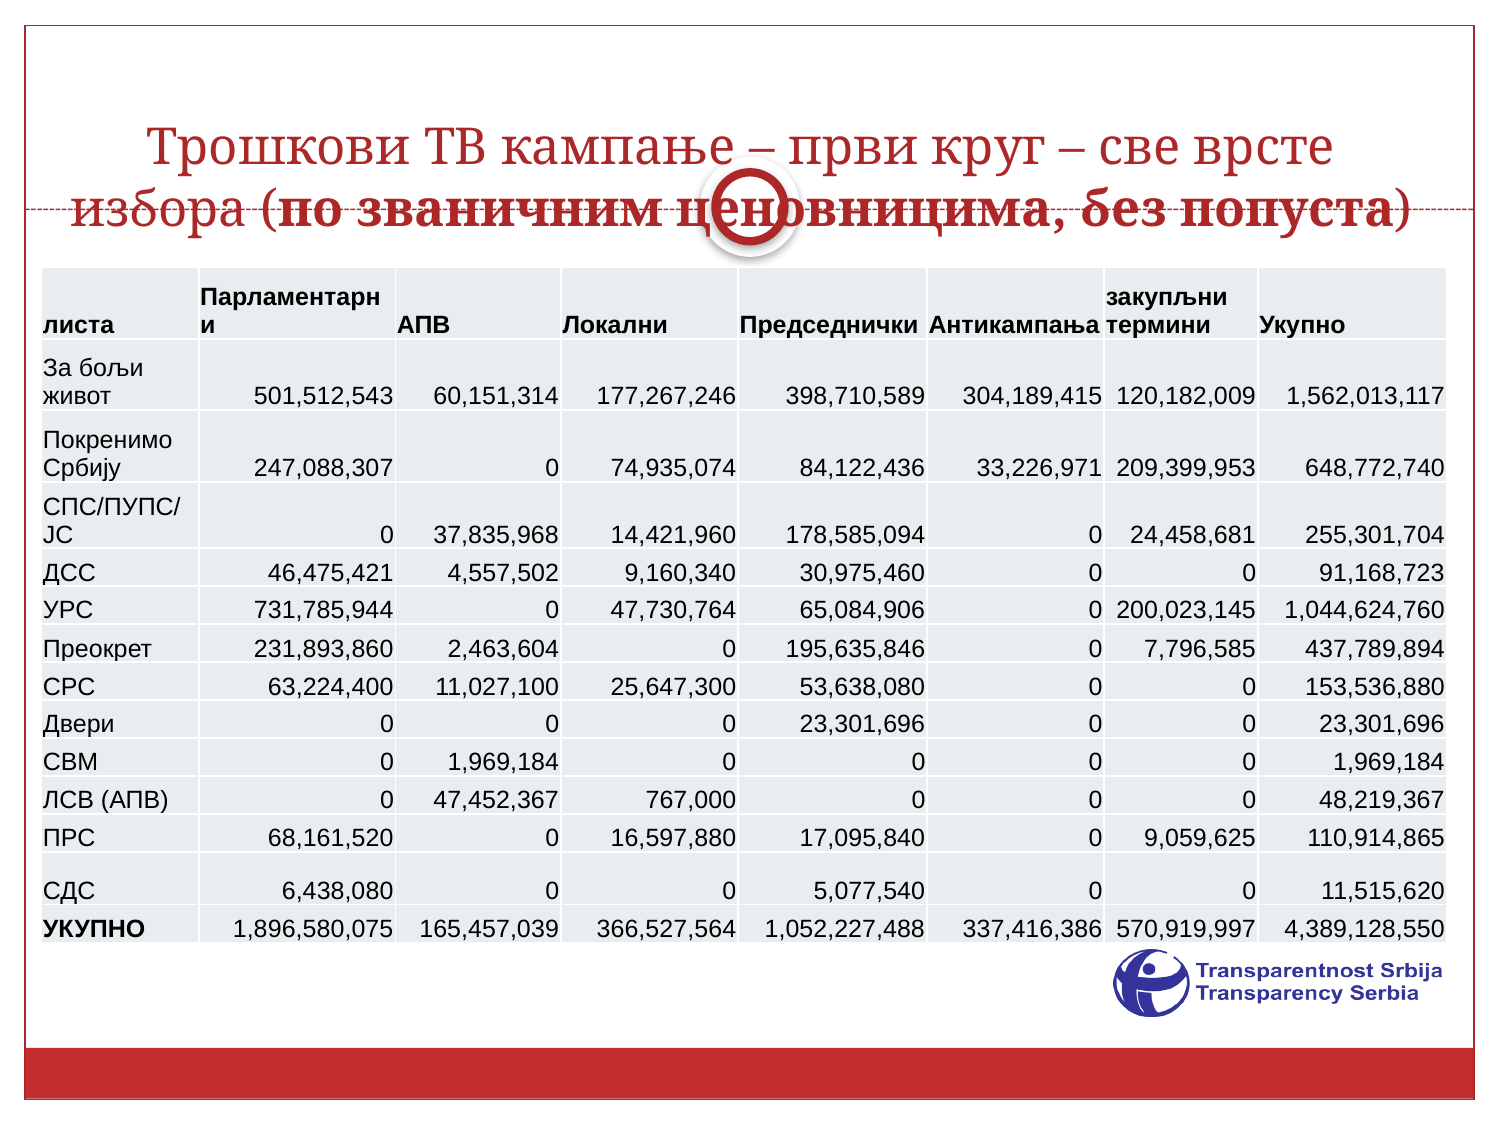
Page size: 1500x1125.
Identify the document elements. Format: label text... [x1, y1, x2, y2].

table_header Председнички [739, 268, 926, 338]
table_cell 1,969,184 [1259, 739, 1446, 775]
table_cell 47,730,764 [562, 587, 737, 623]
table_cell СПС/ПУПС/ЈС [42, 483, 198, 547]
table_header Парламентарни [200, 268, 395, 338]
table_cell 0 [928, 739, 1103, 775]
table_cell 195,635,846 [739, 625, 926, 661]
table_cell Преокрет [42, 625, 198, 661]
table_cell 0 [1105, 777, 1257, 813]
picture [1113, 949, 1442, 1017]
table_cell 178,585,094 [739, 483, 926, 547]
table_cell 0 [928, 777, 1103, 813]
table_cell 2,463,604 [396, 625, 560, 661]
table_cell Двери [42, 701, 198, 737]
table_cell ЛСВ (АПВ) [42, 777, 198, 813]
table_cell 16,597,880 [562, 815, 737, 851]
table_header листа [42, 268, 198, 338]
table_cell 0 [1105, 549, 1257, 585]
table_cell 570,919,997 [1105, 905, 1257, 942]
table_header АПВ [396, 268, 560, 338]
table_cell УКУПНО [42, 905, 198, 942]
table_cell 33,226,971 [928, 411, 1103, 481]
table_cell 0 [928, 625, 1103, 661]
table_cell 731,785,944 [200, 587, 395, 623]
table_cell 9,160,340 [562, 549, 737, 585]
table_header Локални [562, 268, 737, 338]
table_cell 255,301,704 [1259, 483, 1446, 547]
table_cell 46,475,421 [200, 549, 395, 585]
table_cell 767,000 [562, 777, 737, 813]
table_cell 304,189,415 [928, 340, 1103, 409]
table_cell 0 [200, 483, 395, 547]
table_cell 48,219,367 [1259, 777, 1446, 813]
table_cell 0 [562, 625, 737, 661]
table_cell 0 [928, 483, 1103, 547]
table_cell 0 [396, 853, 560, 904]
table_cell 0 [562, 701, 737, 737]
table_cell 9,059,625 [1105, 815, 1257, 851]
table_cell 7,796,585 [1105, 625, 1257, 661]
table_header закупљни термини [1105, 268, 1257, 338]
table_cell СРС [42, 663, 198, 699]
table_cell 4,389,128,550 [1259, 905, 1446, 942]
table_cell 47,452,367 [396, 777, 560, 813]
table_cell 0 [928, 663, 1103, 699]
table_cell 231,893,860 [200, 625, 395, 661]
table_cell 0 [396, 411, 560, 481]
table_cell 0 [562, 739, 737, 775]
table_cell 1,562,013,117 [1259, 340, 1446, 409]
table_cell 366,527,564 [562, 905, 737, 942]
table_cell 1,896,580,075 [200, 905, 395, 942]
table_cell 0 [396, 587, 560, 623]
table_cell 501,512,543 [200, 340, 395, 409]
table_cell За бољи живот [42, 340, 198, 409]
table_cell 165,457,039 [396, 905, 560, 942]
table_cell 30,975,460 [739, 549, 926, 585]
table_cell 177,267,246 [562, 340, 737, 409]
table_cell СВМ [42, 739, 198, 775]
table_cell 0 [928, 853, 1103, 904]
title Трошкови ТВ кампање – први круг – све врсте избора (по званичним ценовницима, без попуста) [41, 90, 1442, 244]
table_cell 1,969,184 [396, 739, 560, 775]
table_cell 1,044,624,760 [1259, 587, 1446, 623]
table_cell 0 [928, 815, 1103, 851]
table_cell 0 [739, 777, 926, 813]
table_cell 65,084,906 [739, 587, 926, 623]
table_cell 0 [739, 739, 926, 775]
table_cell 4,557,502 [396, 549, 560, 585]
table_cell СДС [42, 853, 198, 904]
table_cell 53,638,080 [739, 663, 926, 699]
table_cell 23,301,696 [739, 701, 926, 737]
table_cell 153,536,880 [1259, 663, 1446, 699]
table_header Антикампања [928, 268, 1103, 338]
table_cell 0 [200, 701, 395, 737]
table_cell 200,023,145 [1105, 587, 1257, 623]
table_cell 0 [928, 549, 1103, 585]
table_cell 0 [928, 587, 1103, 623]
table_cell 110,914,865 [1259, 815, 1446, 851]
table_cell 6,438,080 [200, 853, 395, 904]
table_cell 337,416,386 [928, 905, 1103, 942]
table_cell 0 [1105, 663, 1257, 699]
table_cell 0 [200, 739, 395, 775]
table_cell Покренимо Србију [42, 411, 198, 481]
table_cell 0 [396, 815, 560, 851]
table_cell 0 [1105, 853, 1257, 904]
table_cell 398,710,589 [739, 340, 926, 409]
table_cell 209,399,953 [1105, 411, 1257, 481]
table_cell 0 [928, 701, 1103, 737]
table_cell 91,168,723 [1259, 549, 1446, 585]
table_cell УРС [42, 587, 198, 623]
table_cell 60,151,314 [396, 340, 560, 409]
table_cell 120,182,009 [1105, 340, 1257, 409]
table_cell 0 [1105, 739, 1257, 775]
table_cell 437,789,894 [1259, 625, 1446, 661]
table_cell 0 [200, 777, 395, 813]
table_cell 24,458,681 [1105, 483, 1257, 547]
table_cell 17,095,840 [739, 815, 926, 851]
table_cell 0 [396, 701, 560, 737]
table_cell 247,088,307 [200, 411, 395, 481]
table_cell 37,835,968 [396, 483, 560, 547]
table_cell 11,027,100 [396, 663, 560, 699]
table_cell 5,077,540 [739, 853, 926, 904]
table_cell 0 [1105, 701, 1257, 737]
table_cell 84,122,436 [739, 411, 926, 481]
table_cell 648,772,740 [1259, 411, 1446, 481]
table_cell 23,301,696 [1259, 701, 1446, 737]
table_cell 63,224,400 [200, 663, 395, 699]
table_cell ПРС [42, 815, 198, 851]
table_cell 0 [562, 853, 737, 904]
table_cell 68,161,520 [200, 815, 395, 851]
table_cell 74,935,074 [562, 411, 737, 481]
table_cell 11,515,620 [1259, 853, 1446, 904]
table_cell 1,052,227,488 [739, 905, 926, 942]
table_header Укупно [1259, 268, 1446, 338]
table_cell 14,421,960 [562, 483, 737, 547]
table_cell 25,647,300 [562, 663, 737, 699]
table_cell ДСС [42, 549, 198, 585]
